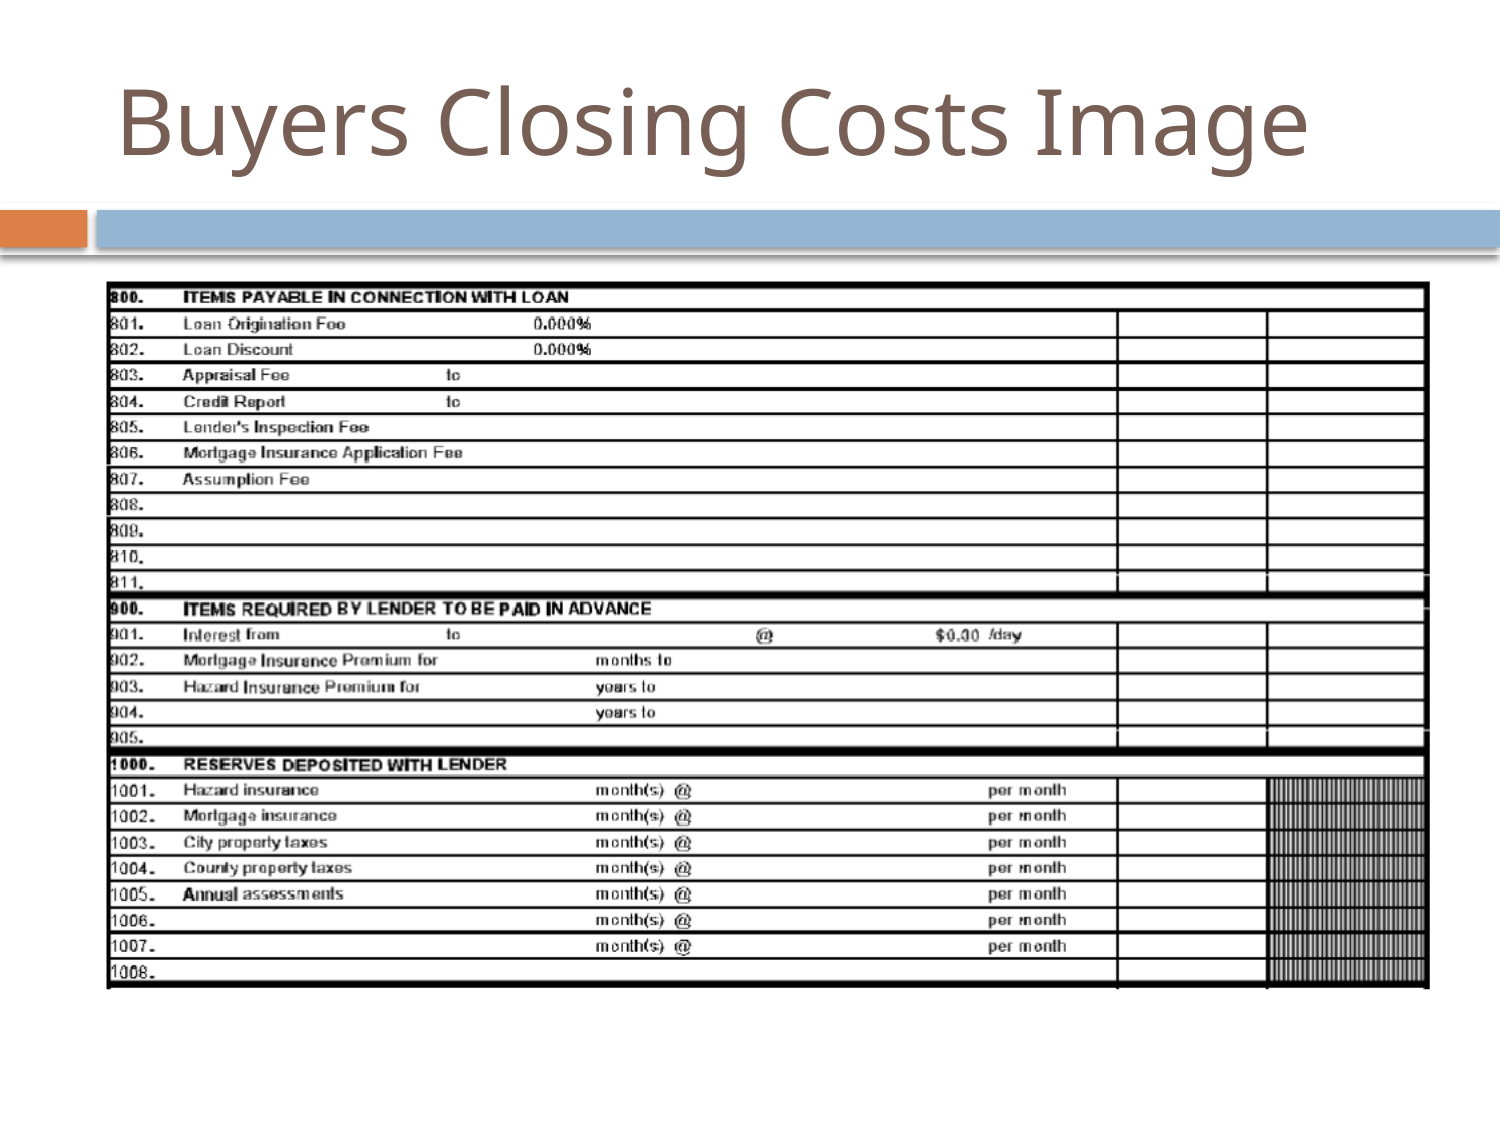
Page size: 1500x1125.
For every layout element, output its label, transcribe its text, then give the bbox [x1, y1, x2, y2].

title Buyers Closing Costs Image [100, 37, 1438, 200]
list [100, 266, 1439, 996]
